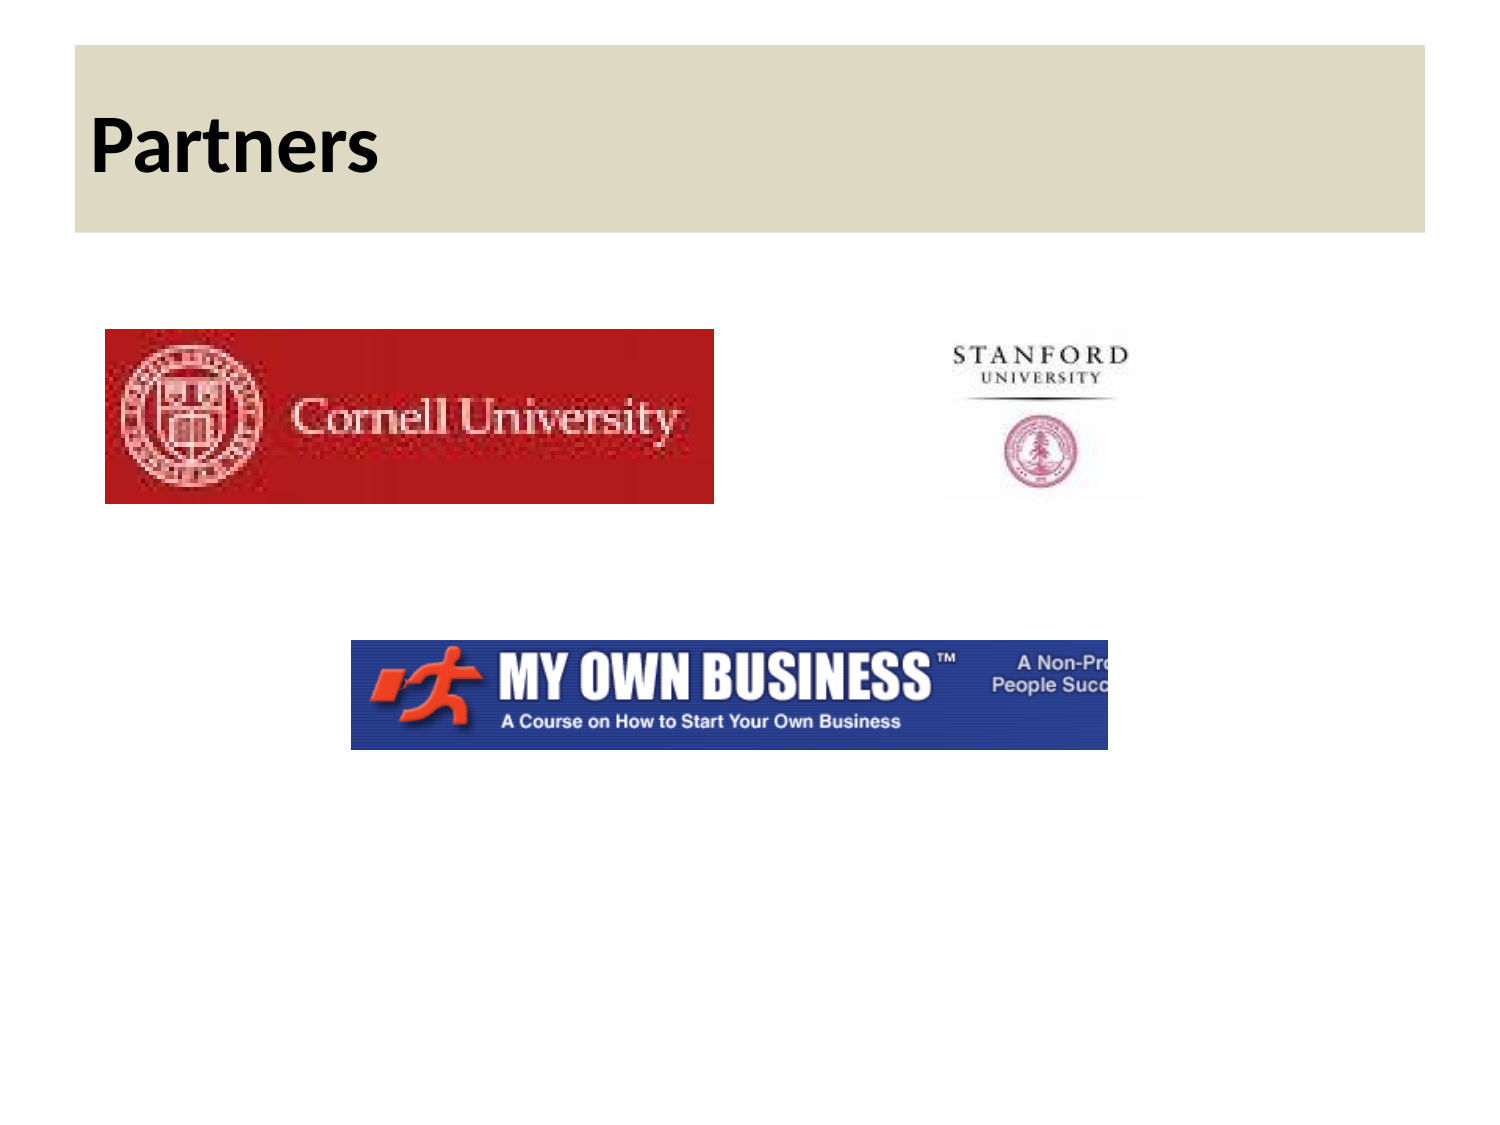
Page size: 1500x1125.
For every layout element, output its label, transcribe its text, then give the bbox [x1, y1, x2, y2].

picture [105, 329, 714, 505]
title Partners [74, 44, 1426, 233]
picture [351, 640, 1108, 751]
picture [937, 327, 1146, 502]
